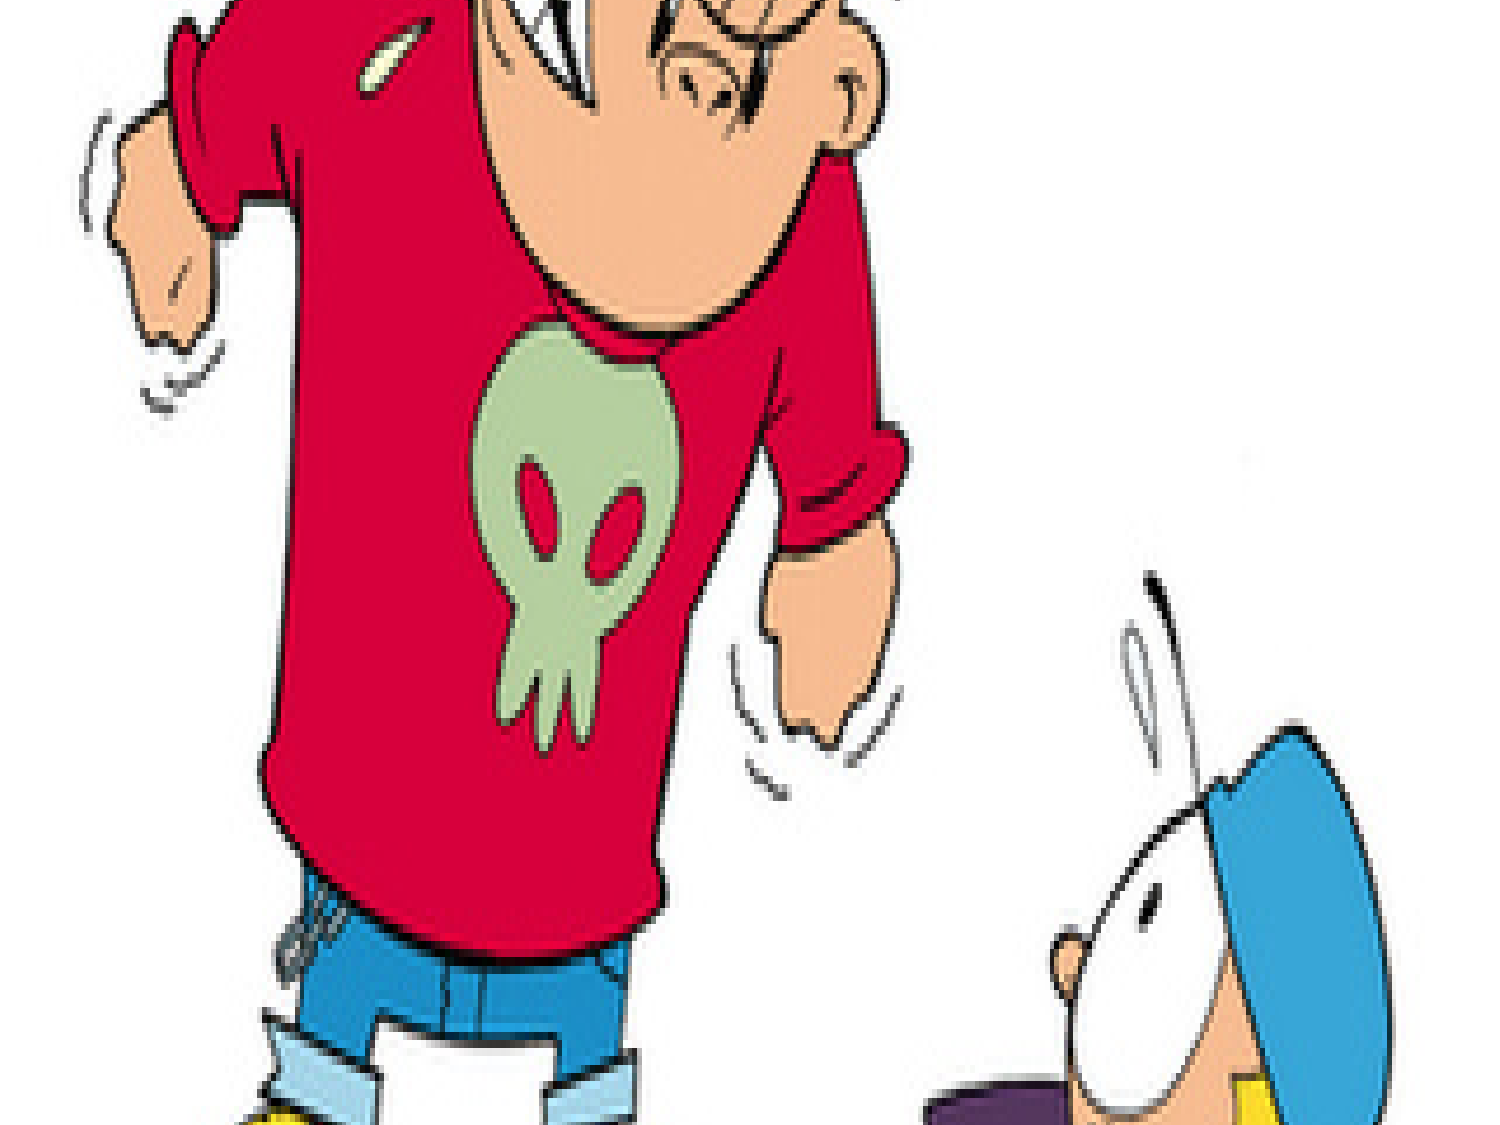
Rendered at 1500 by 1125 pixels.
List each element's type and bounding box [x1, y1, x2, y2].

list [0, 0, 1500, 1125]
